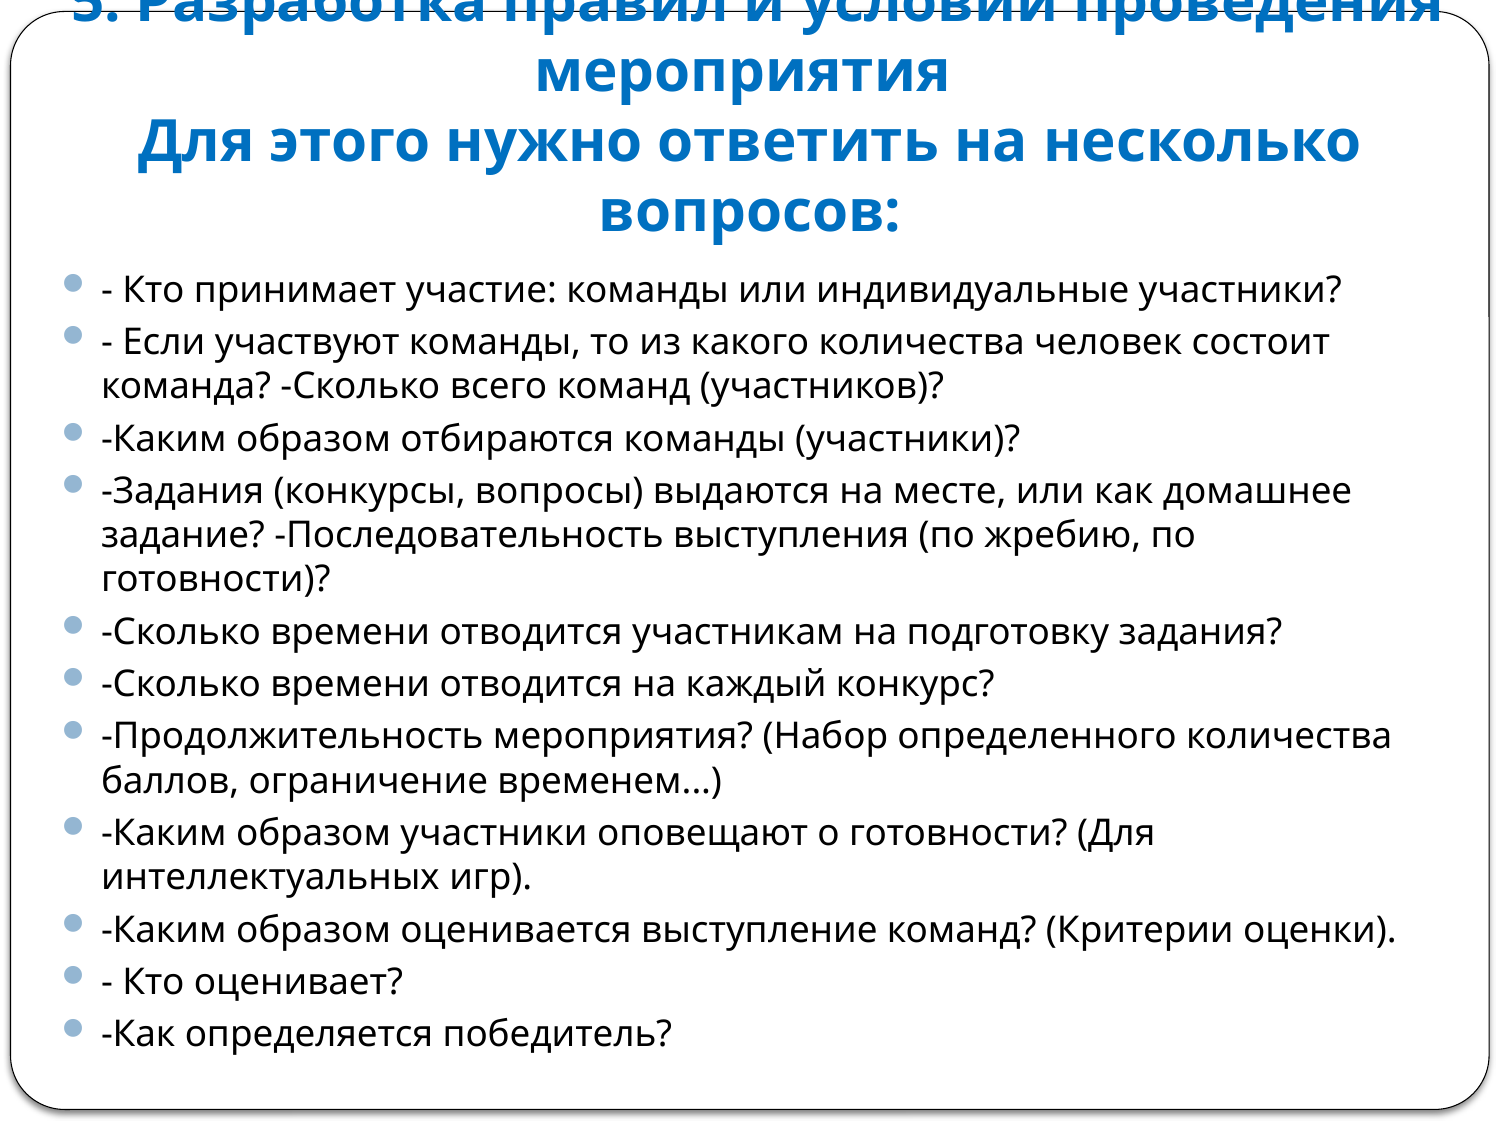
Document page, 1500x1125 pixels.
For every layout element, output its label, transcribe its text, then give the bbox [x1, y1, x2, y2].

title 5. Разработка правил и условий проведения мероприятия Для этого нужно ответить на несколько вопросов: [0, 45, 1500, 258]
list - Кто принимает участие: команды или индивидуальные участники? - Если участвуют команды, то из какого количества человек состоит команда? -Сколько всего команд (участников)? -Каким образом отбираются команды (участники)? -Задания (конкурсы, вопросы) выдаются на месте, или как домашнее задание? -Последовательность выступления (по жребию, по готовности)? -Сколько времени отводится участникам на подготовку задания? -Сколько времени отводится на каждый конкурс? -Продолжительность мероприятия? (Набор определенного количества баллов, ограничение временем...) -Каким образом участники оповещают о готовности? (Для интеллектуальных игр). -Каким образом оценивается выступление команд? (Критерии оценки). - Кто оценивает? -Как определяется победитель? [46, 257, 1430, 1090]
